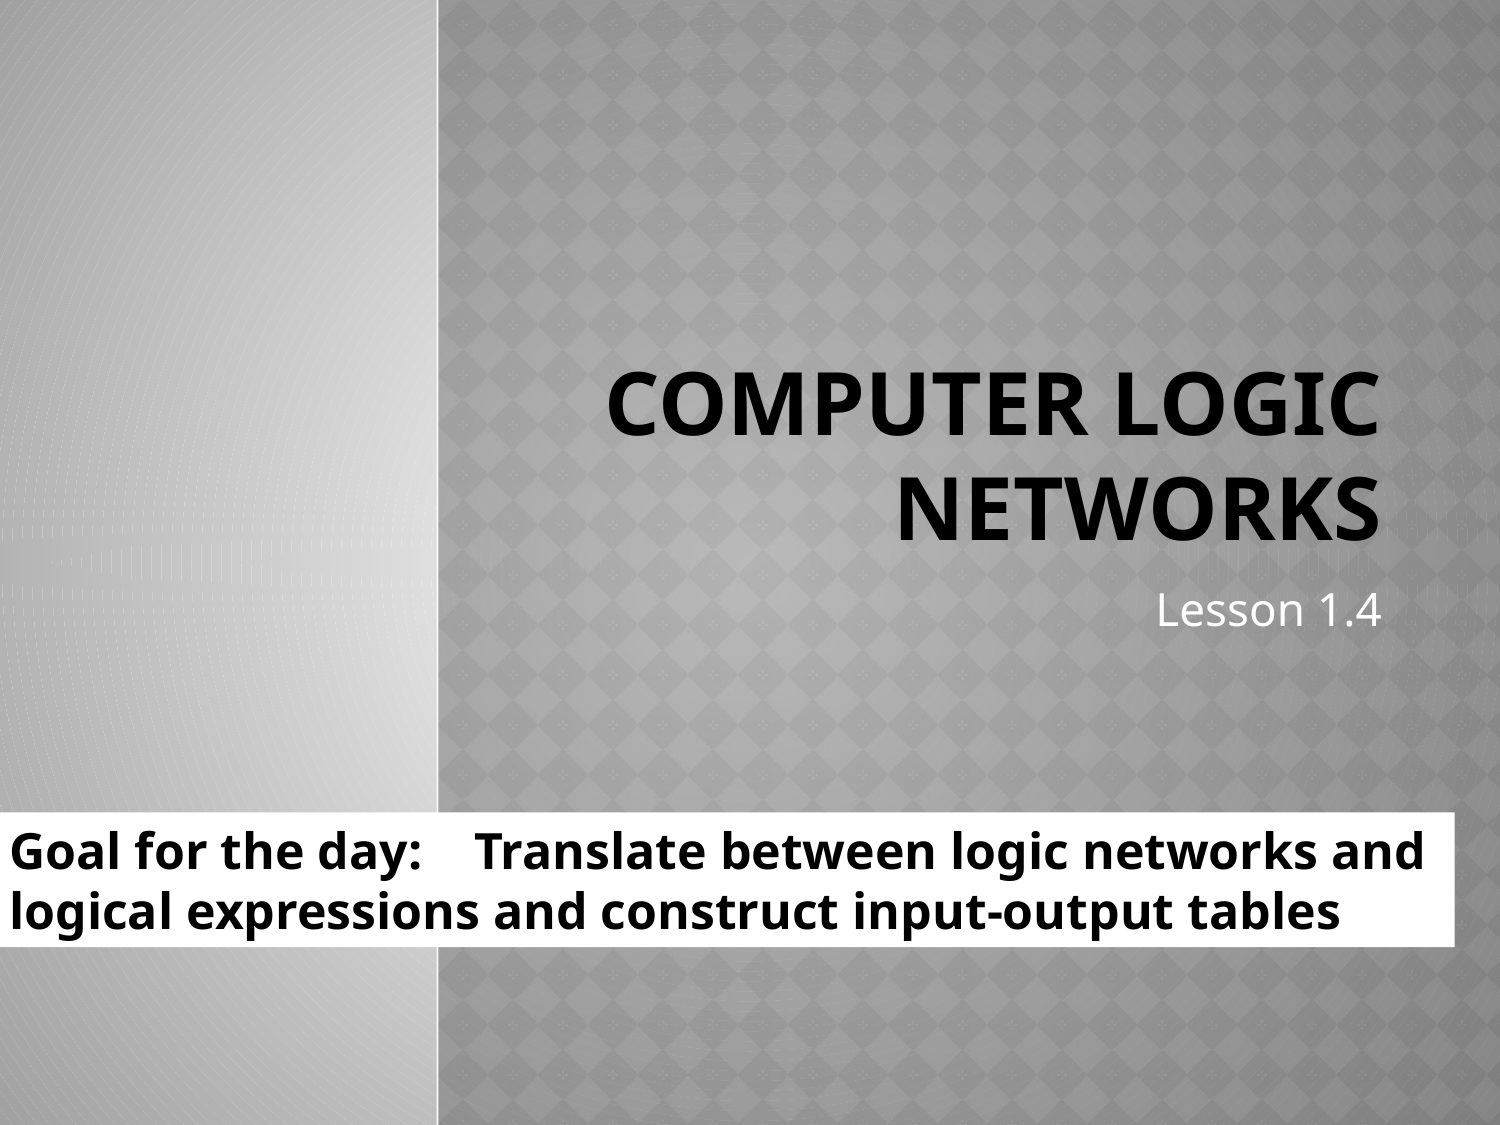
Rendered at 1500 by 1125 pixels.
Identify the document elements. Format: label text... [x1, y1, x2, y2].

title Computer logic networks [552, 87, 1390, 558]
text_box Goal for the day: Translate between logic networks and logical expressions and construct input-output tables [0, 812, 1455, 948]
subtitle Lesson 1.4 [550, 580, 1390, 762]
